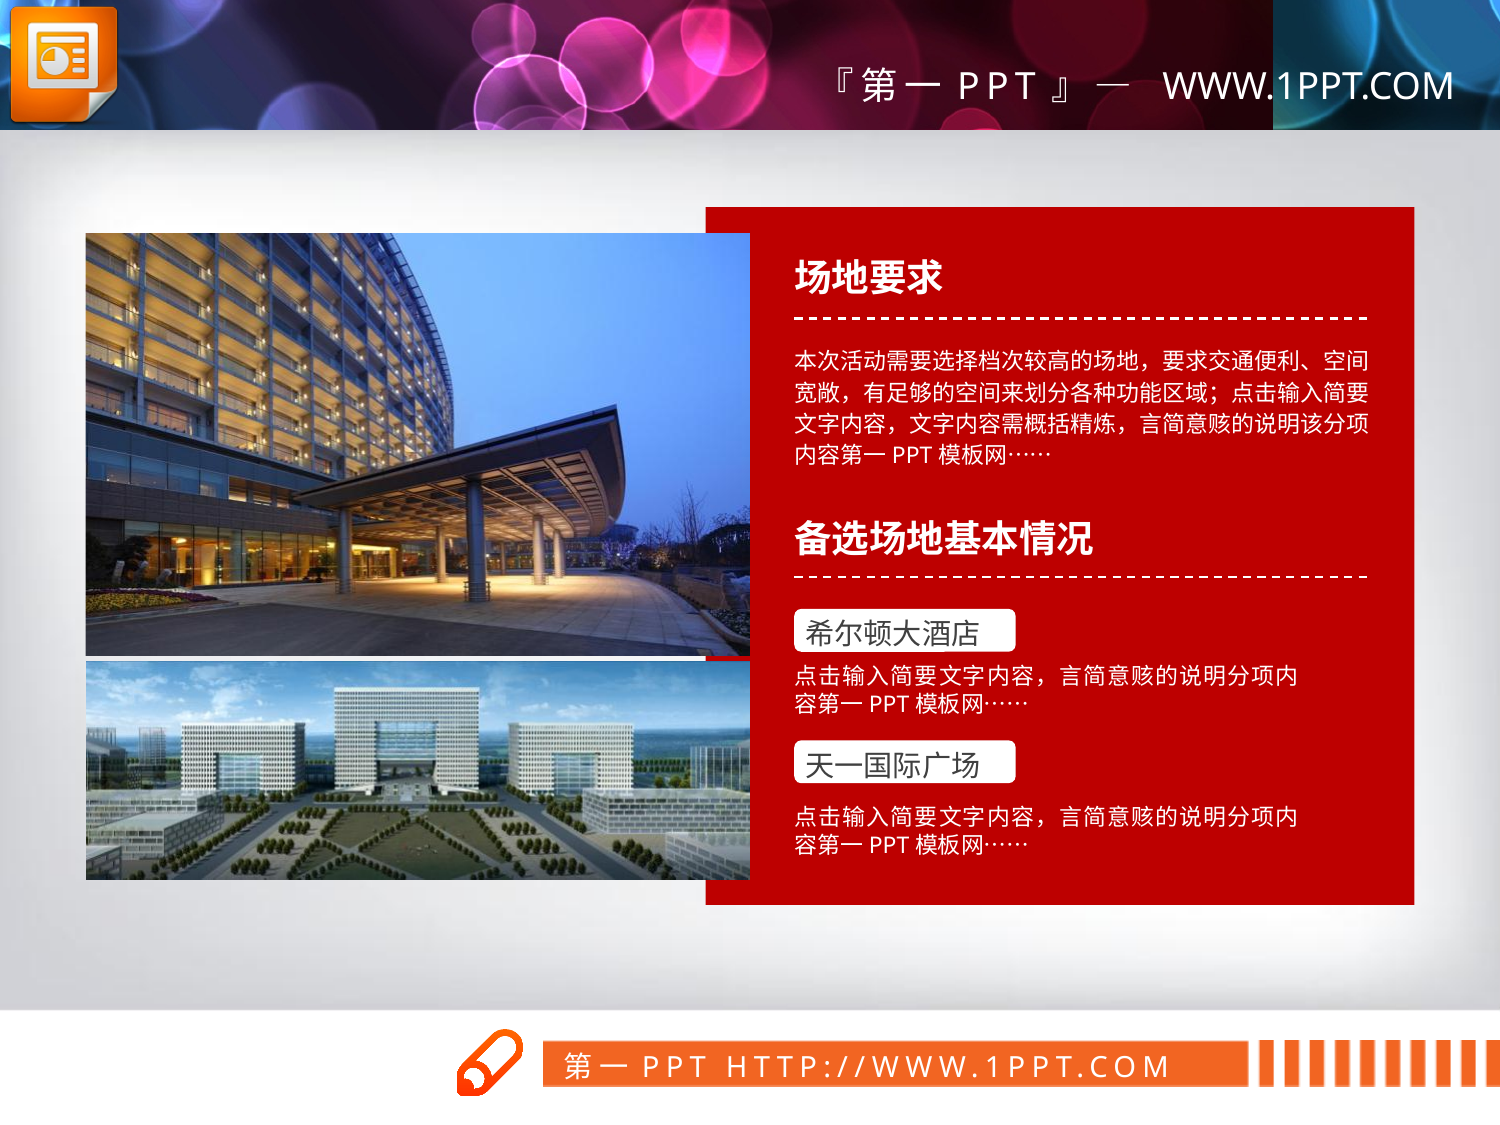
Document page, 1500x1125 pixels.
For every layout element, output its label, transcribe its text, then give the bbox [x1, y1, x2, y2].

text_box [85, 233, 750, 656]
text_box 点击输入简要文字内容，言简意赅的说明分项内容第一PPT模板网…… [794, 662, 1300, 718]
picture [543, 1040, 1500, 1087]
picture [0, 0, 1500, 1012]
text_box 点击输入简要文字内容，言简意赅的说明分项内容第一PPT模板网…… [794, 802, 1300, 858]
text_box 场地要求 [794, 253, 1315, 299]
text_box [793, 608, 1016, 652]
text_box 备选场地基本情况 [794, 515, 1315, 561]
text_box [705, 207, 1415, 905]
text_box 本次活动需要选择档次较高的场地，要求交通便利、空间宽敞，有足够的空间来划分各种功能区域；点击输入简要文字内容，文字内容需概括精炼，言简意赅的说明该分项内容第一PPT模板网…… [794, 343, 1371, 469]
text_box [793, 740, 1016, 784]
